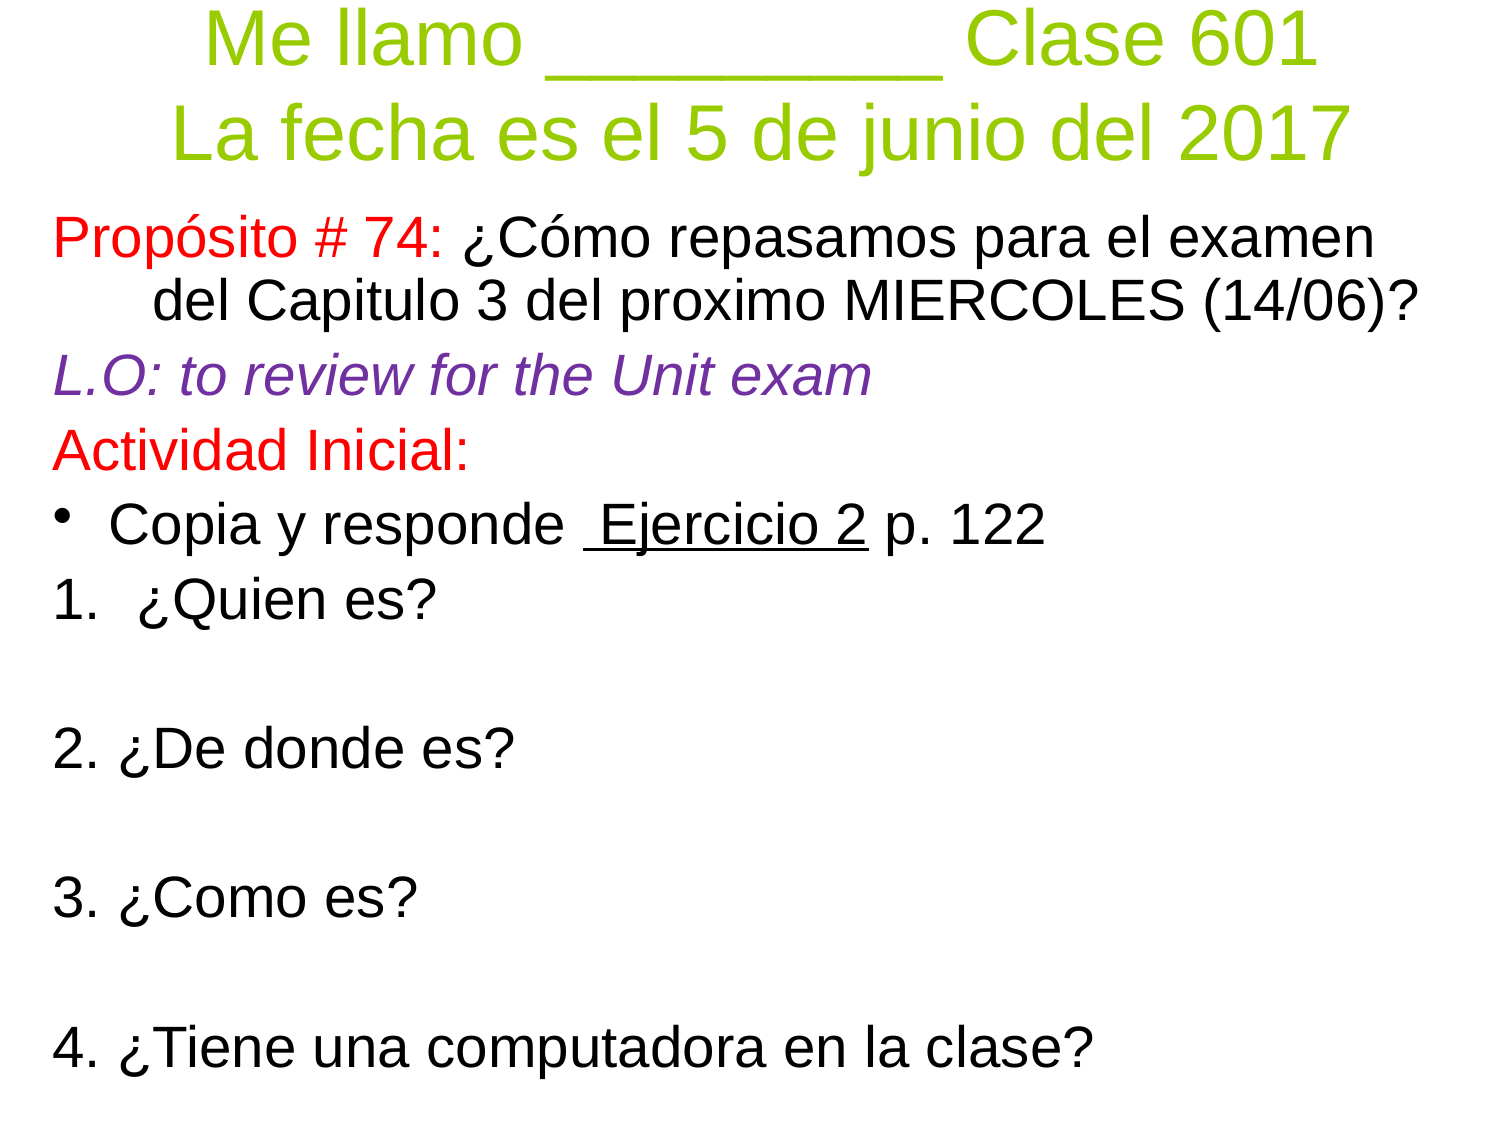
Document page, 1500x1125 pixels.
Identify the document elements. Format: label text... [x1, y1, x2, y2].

title Me llamo _________ Clase 601 La fecha es el 5 de junio del 2017 [0, 0, 1500, 175]
list Propósito # 74: ¿Cómo repasamos para el examen del Capitulo 3 del proximo MIERCOLES (14/06)? L.O: to review for the Unit exam Actividad Inicial: Copia y responde Ejercicio 2 p. 122 ¿Quien es? 2. ¿De donde es? 3. ¿Como es? 4. ¿Tiene una computadora en la clase? [37, 200, 1463, 1100]
